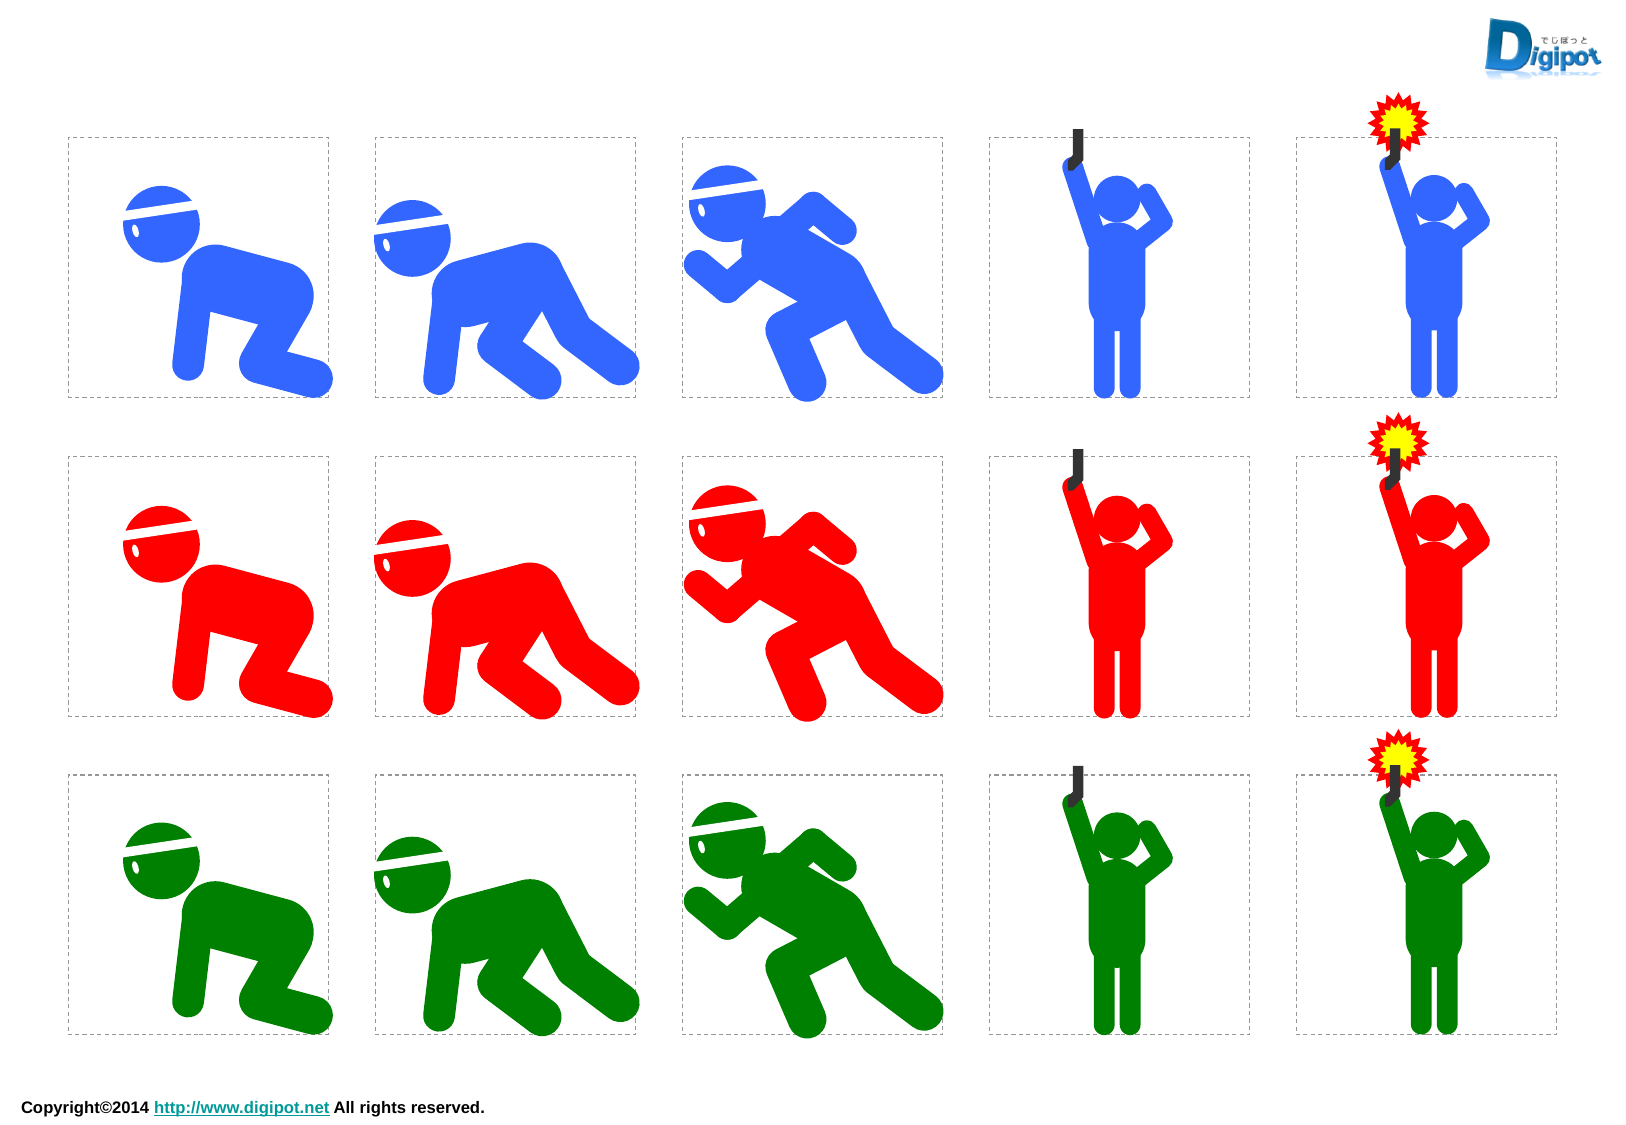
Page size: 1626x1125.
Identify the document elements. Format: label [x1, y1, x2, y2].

text_box [120, 185, 335, 391]
text_box [1067, 765, 1177, 1036]
text_box [1367, 91, 1494, 398]
text_box [120, 505, 335, 711]
text_box [678, 165, 950, 381]
text_box [1067, 128, 1177, 399]
text_box [371, 519, 646, 716]
text_box [371, 836, 646, 1033]
text_box [678, 485, 950, 701]
text_box [1367, 728, 1494, 1035]
text_box [120, 822, 335, 1028]
text_box [1367, 411, 1494, 718]
text_box [1067, 448, 1177, 719]
picture [1485, 18, 1602, 82]
text_box [678, 801, 950, 1018]
text_box [371, 199, 646, 396]
